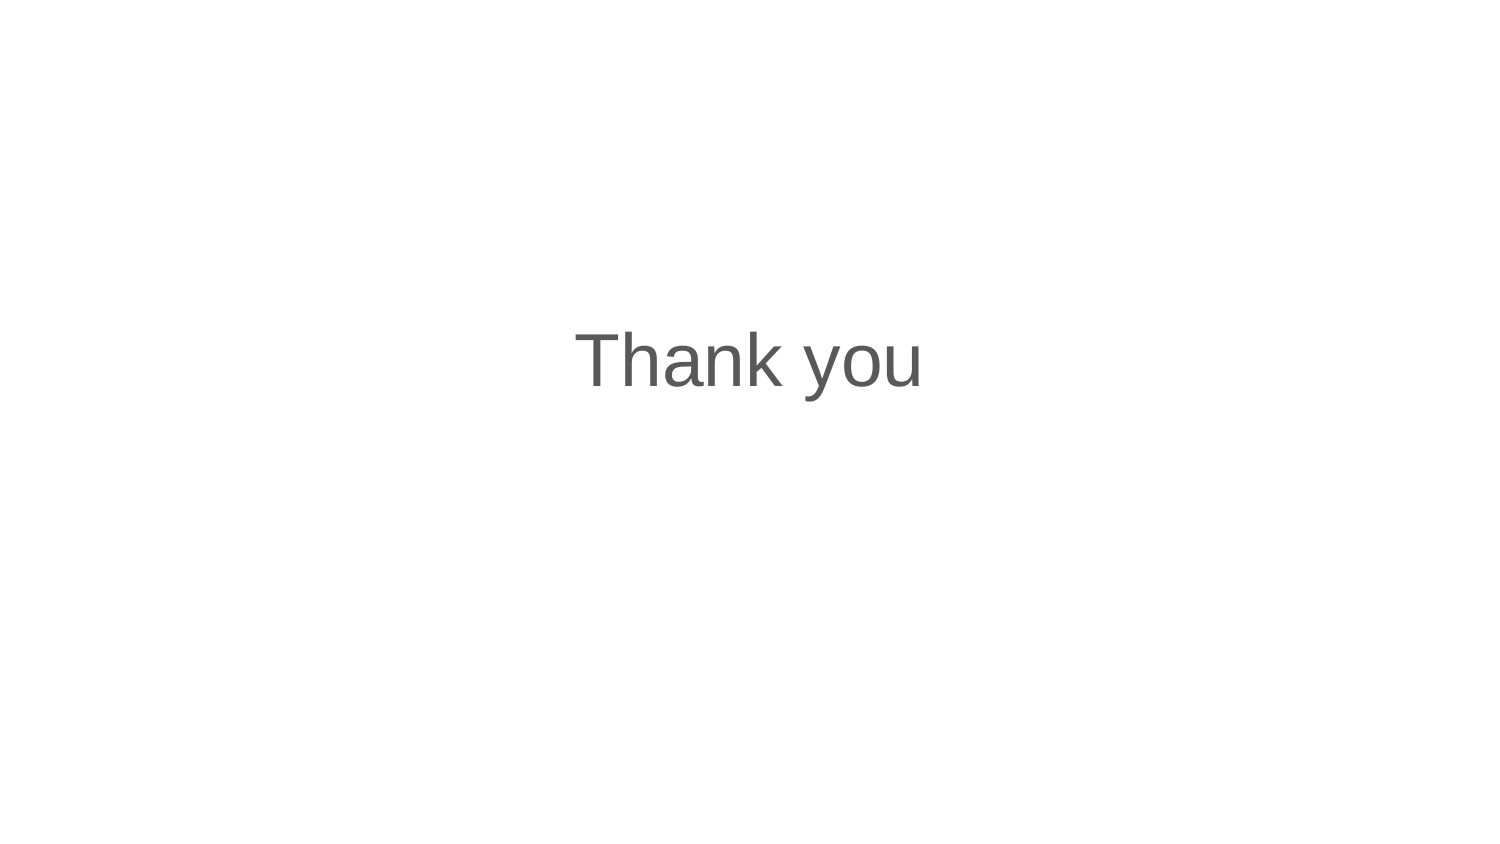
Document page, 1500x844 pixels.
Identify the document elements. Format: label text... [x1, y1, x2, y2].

text_box Thank you [51, 296, 1449, 749]
